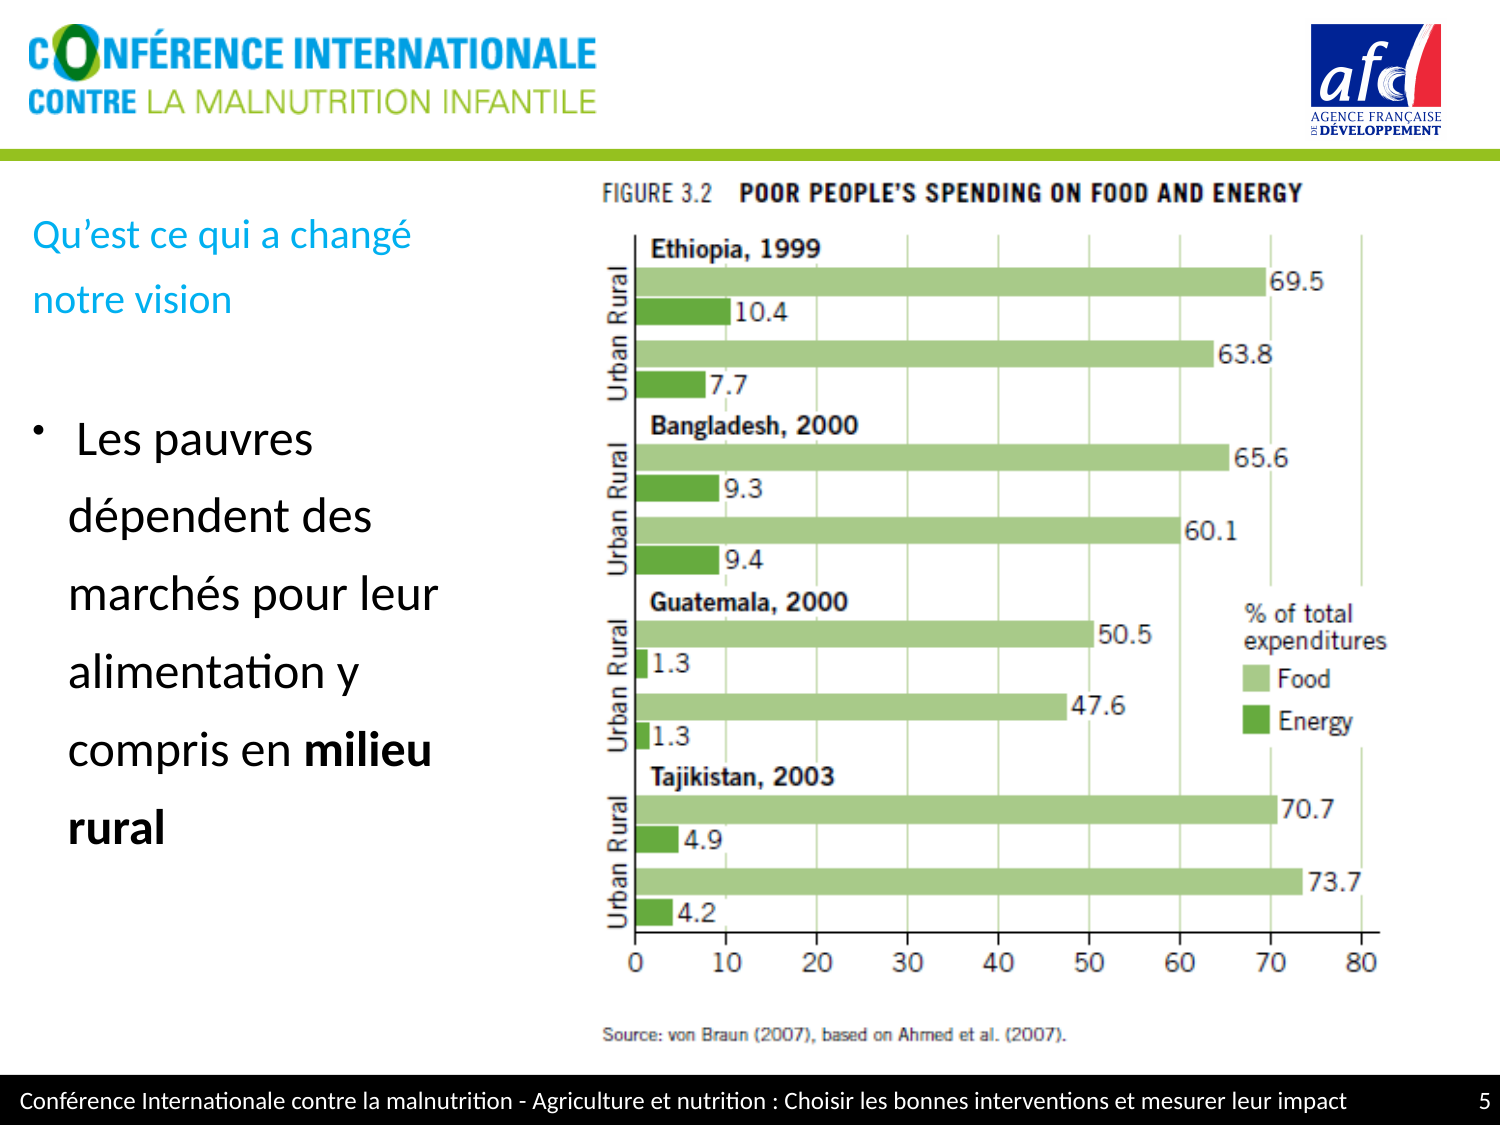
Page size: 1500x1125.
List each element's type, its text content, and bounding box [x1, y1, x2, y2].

picture [1304, 18, 1448, 141]
text_box Conférence Internationale contre la malnutrition - Agriculture et nutrition : Choisir les bonnes interventions et mesurer leur impact [0, 1069, 1376, 1125]
text_box Qu’est ce qui a changé notre vision Les pauvres dépendent des marchés pour leur alimentation y compris en milieu rural [17, 184, 526, 983]
picture [29, 24, 597, 115]
text_box 5 [1376, 1069, 1500, 1125]
picture [596, 172, 1477, 1049]
text_box [0, 147, 1500, 163]
